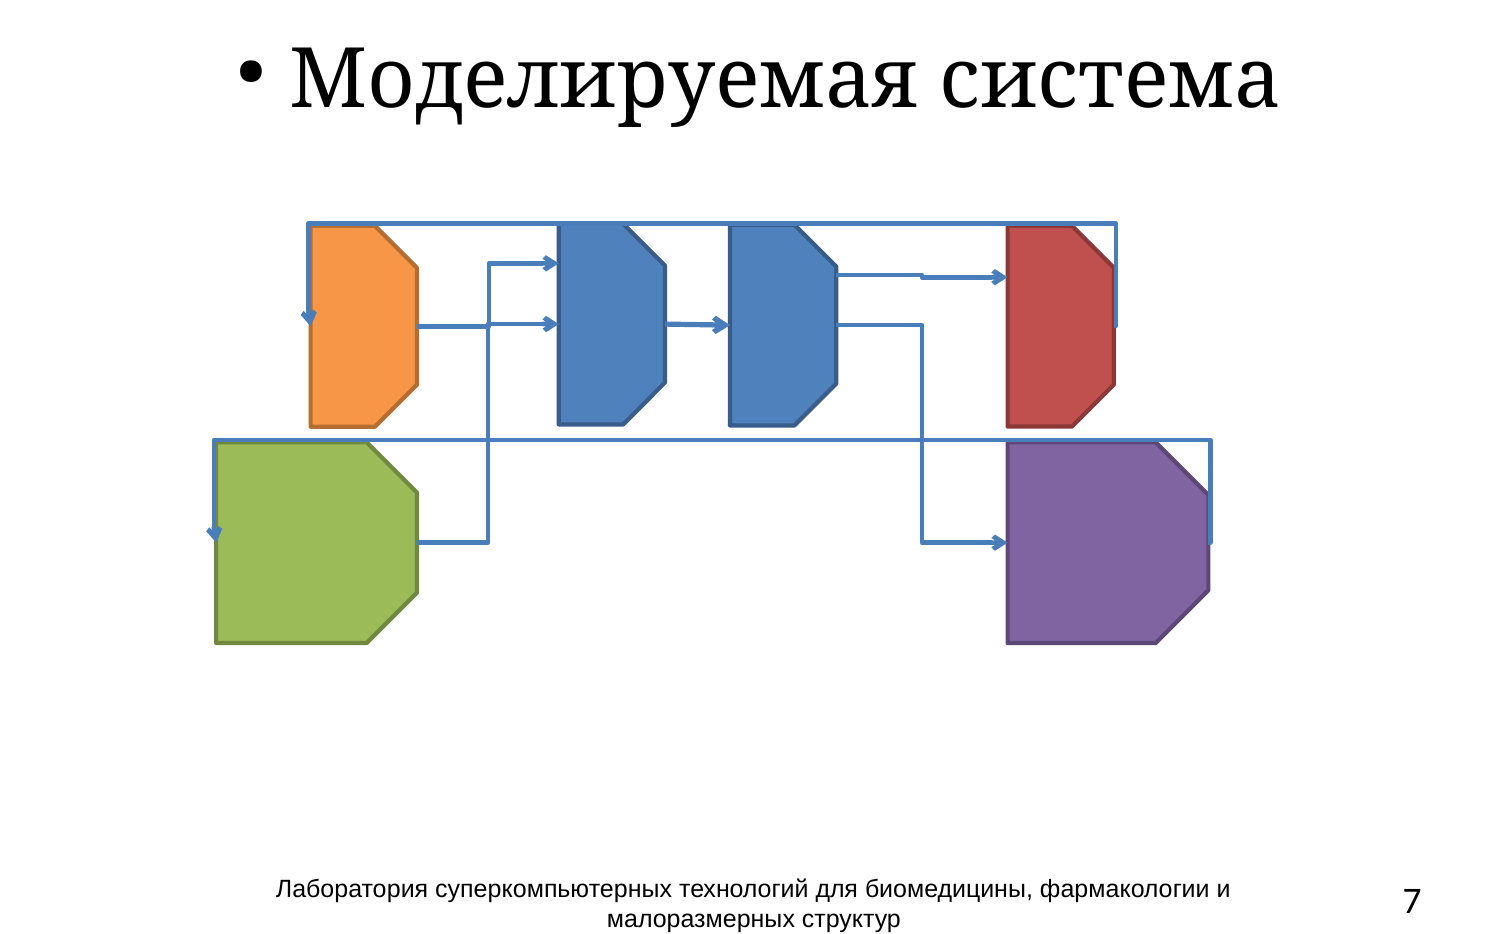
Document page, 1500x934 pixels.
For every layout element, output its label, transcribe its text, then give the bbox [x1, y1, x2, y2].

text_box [416, 327, 559, 543]
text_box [836, 327, 1008, 542]
text_box [1007, 228, 1112, 326]
text_box 7 [1387, 868, 1473, 918]
text_box Лаборатория суперкомпьютерных технологий для биомедицины, фармакологии и малоразмерных структур [171, 864, 1338, 915]
text_box [216, 545, 417, 644]
text_box [1008, 445, 1206, 542]
text_box [559, 327, 666, 425]
text_box [1007, 545, 1209, 644]
text_box [218, 445, 416, 542]
text_box [729, 327, 836, 426]
text_box [558, 228, 666, 326]
text_box [729, 228, 837, 326]
text_box [310, 327, 416, 427]
text_box [312, 228, 416, 326]
text_box [1008, 327, 1114, 427]
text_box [416, 263, 559, 324]
title Моделируемая система [75, 0, 1425, 160]
